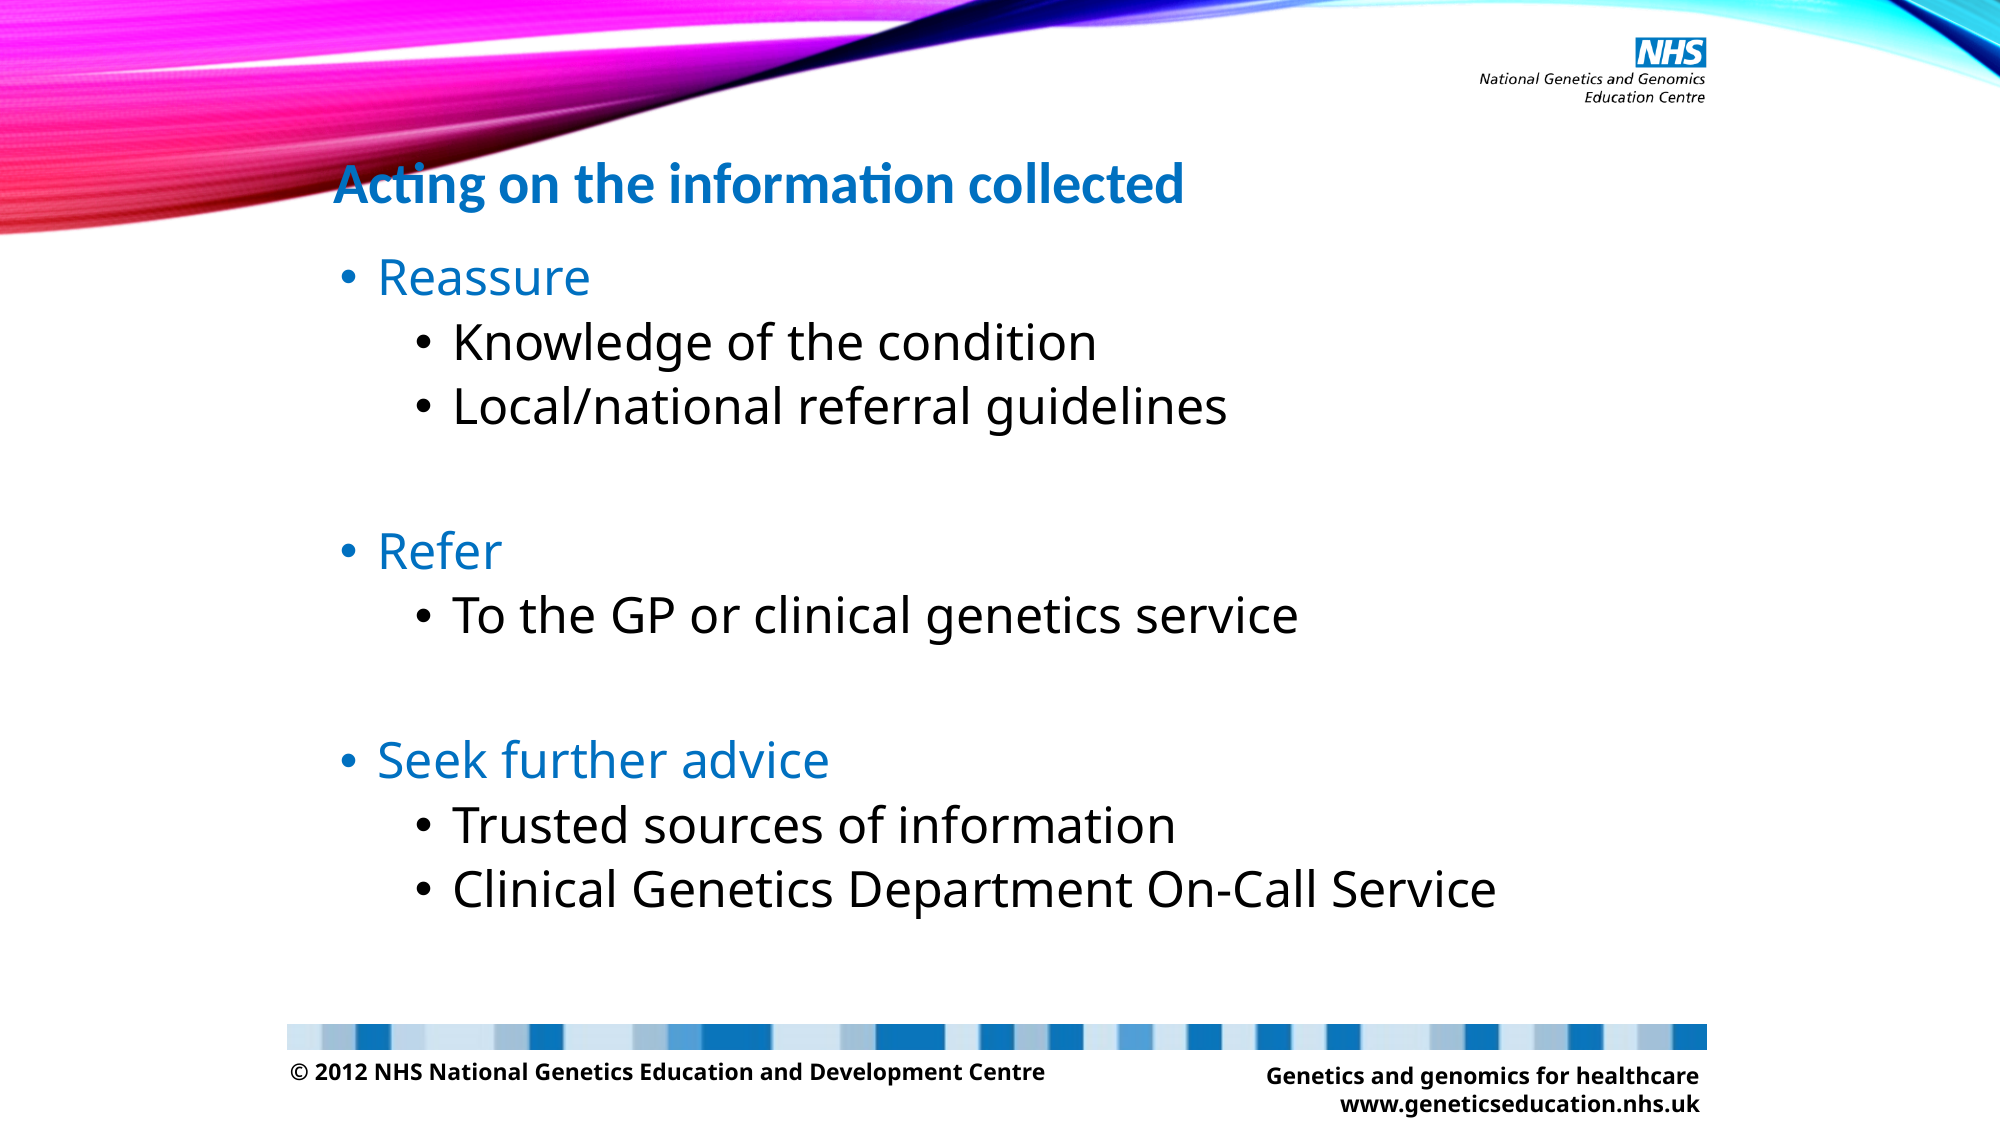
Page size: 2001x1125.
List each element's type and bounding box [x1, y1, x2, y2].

picture [1890, 0, 2000, 75]
picture [1910, 0, 2000, 45]
text_box [274, 34, 1716, 1125]
picture [0, 0, 2000, 237]
